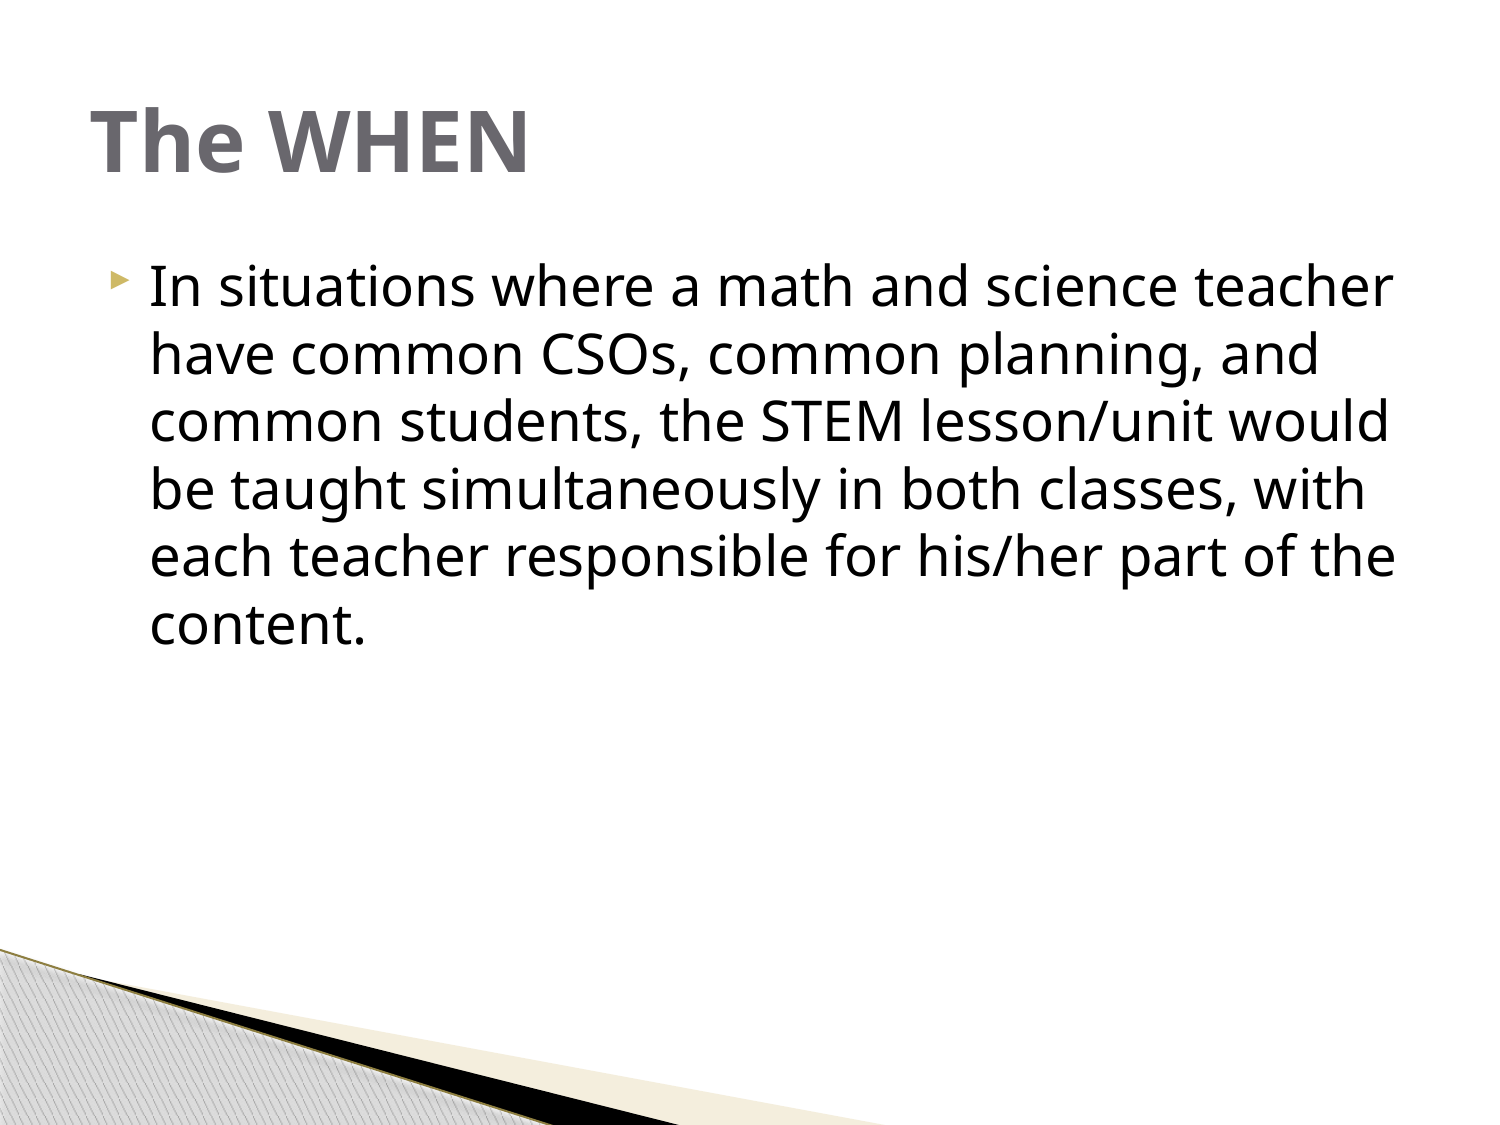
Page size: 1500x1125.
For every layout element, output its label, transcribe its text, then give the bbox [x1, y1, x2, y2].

list In situations where a math and science teacher have common CSOs, common planning, and common students, the STEM lesson/unit would be taught simultaneously in both classes, with each teacher responsible for his/her part of the content. [75, 243, 1425, 986]
title The WHEN [75, 45, 1425, 233]
